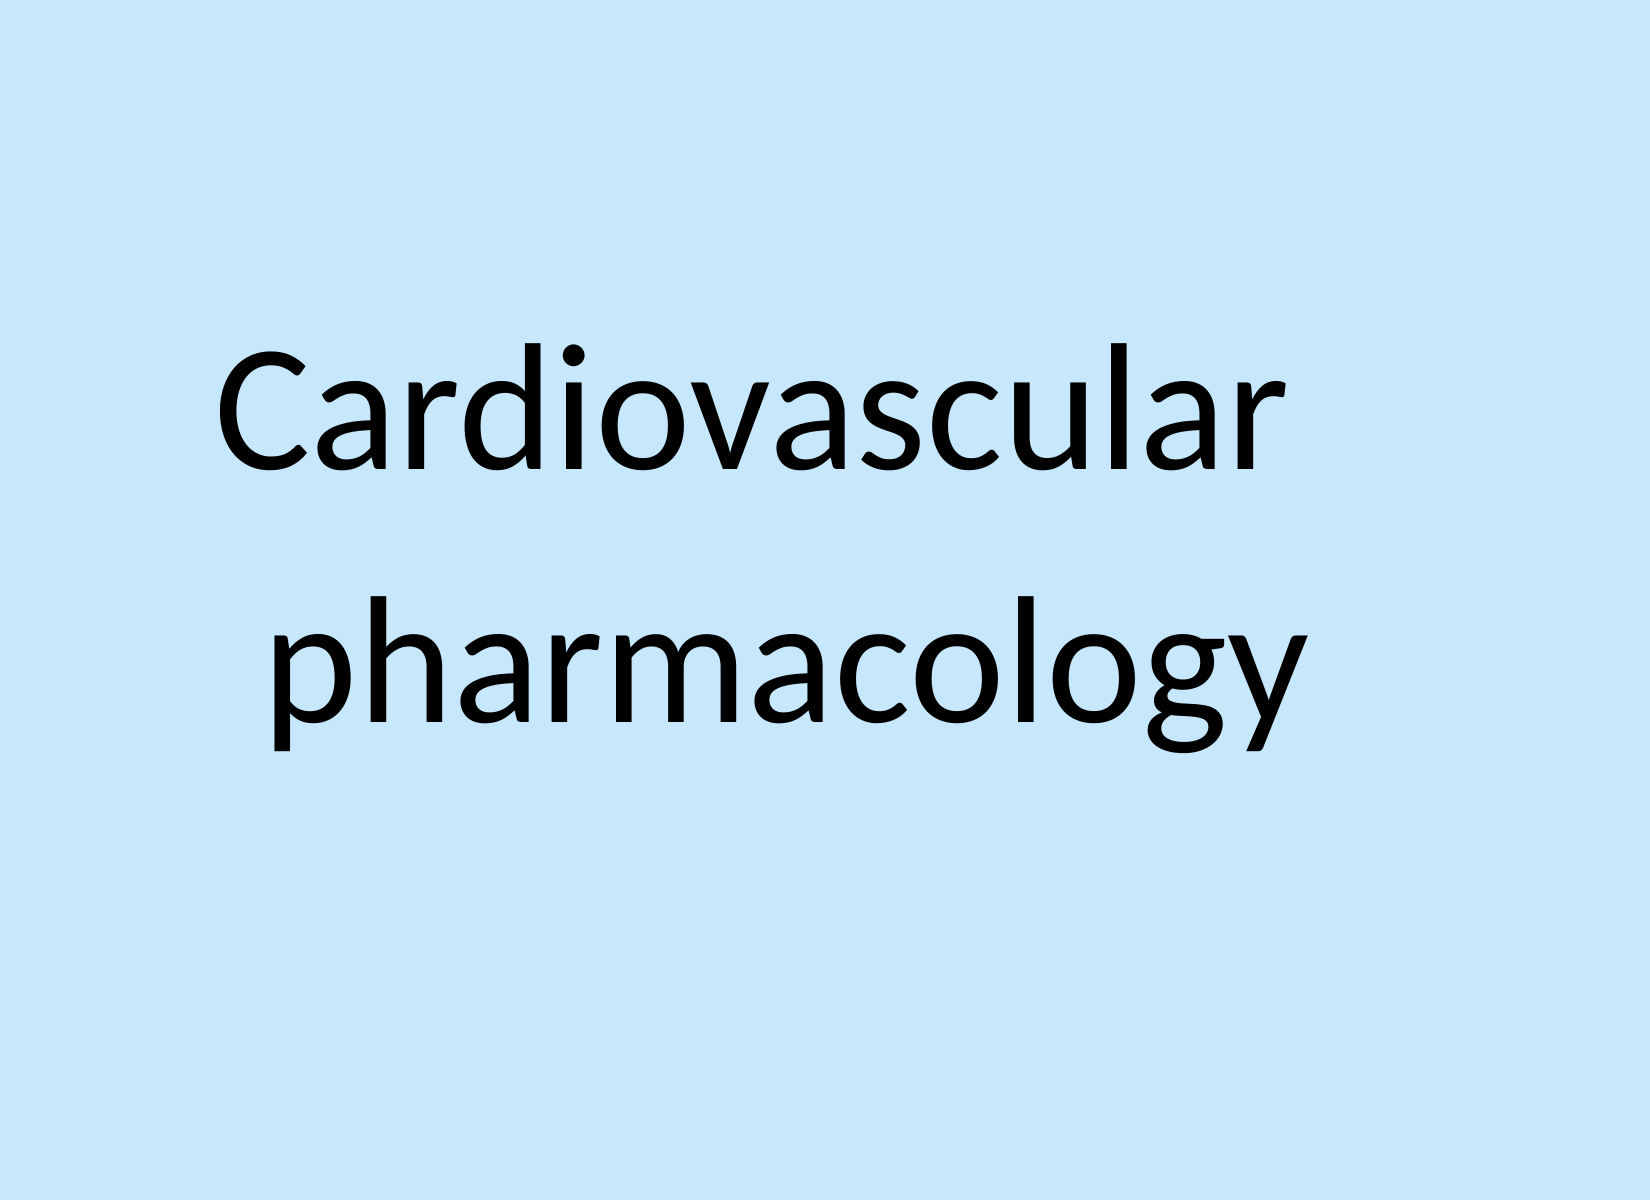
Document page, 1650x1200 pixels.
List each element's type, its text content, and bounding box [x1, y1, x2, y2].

list Cardiovascular pharmacology [82, 279, 1568, 1072]
